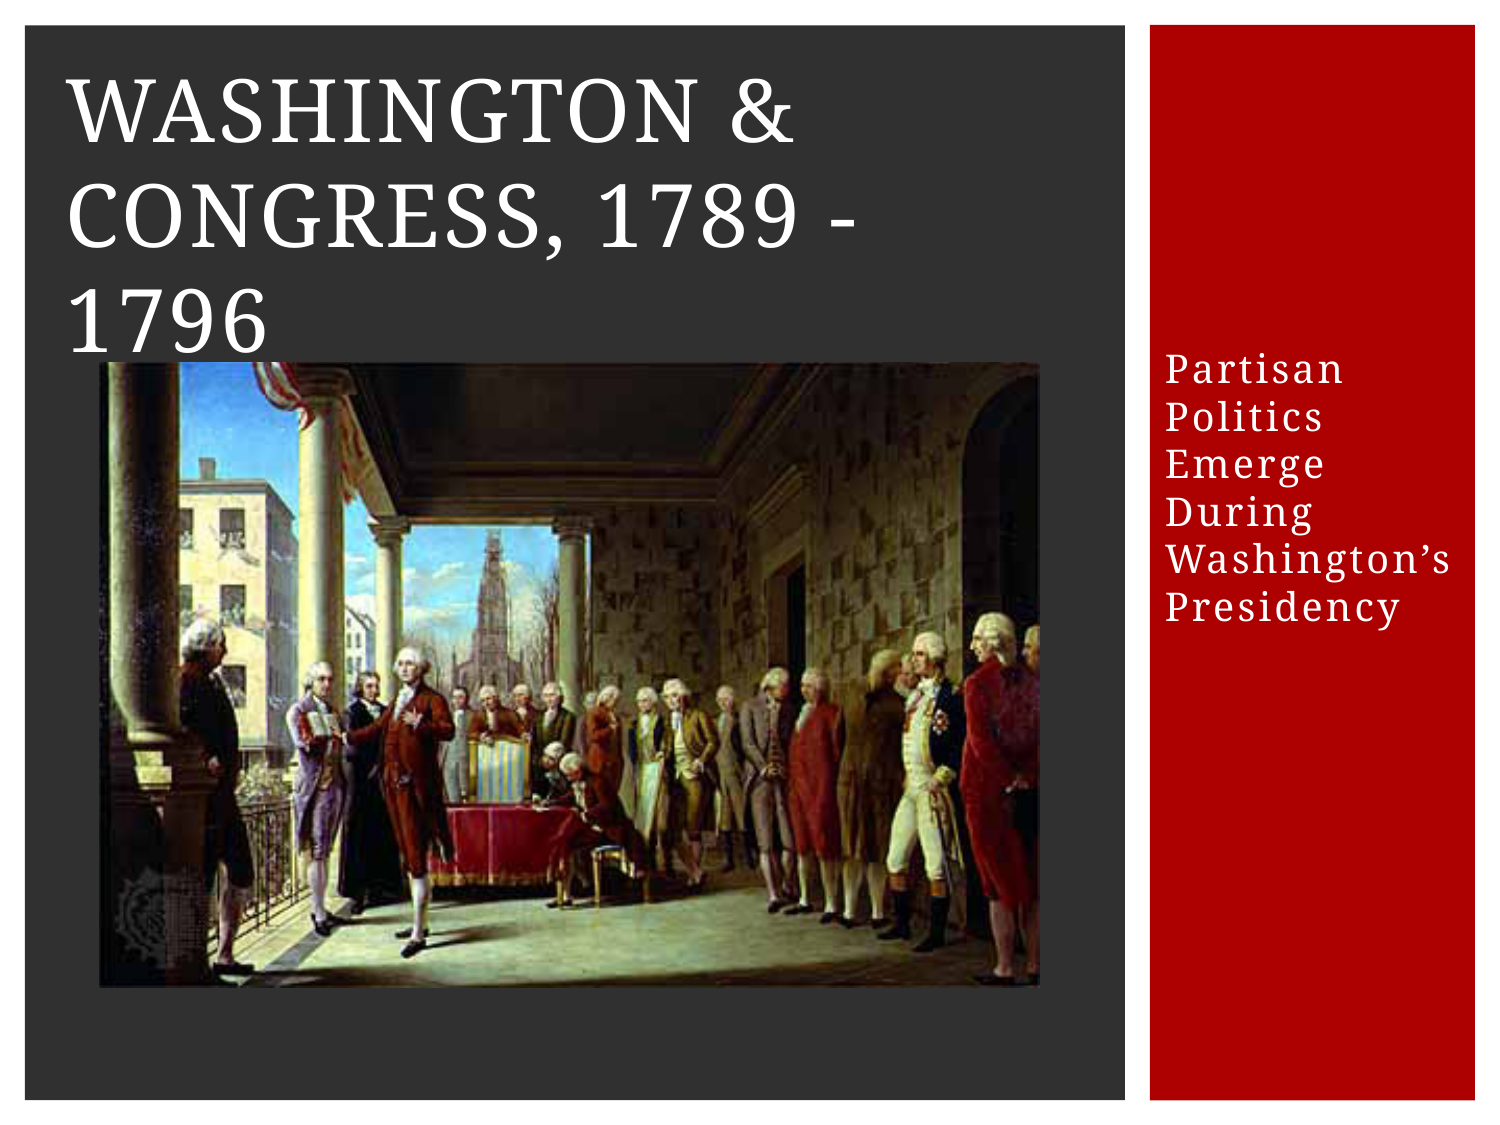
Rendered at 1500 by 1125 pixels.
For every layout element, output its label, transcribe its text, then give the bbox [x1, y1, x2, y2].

subtitle Partisan Politics Emerge During Washington’s Presidency [1149, 336, 1475, 637]
picture [99, 362, 1040, 988]
title Washington & Congress, 1789 - 1796 [50, 62, 1088, 363]
